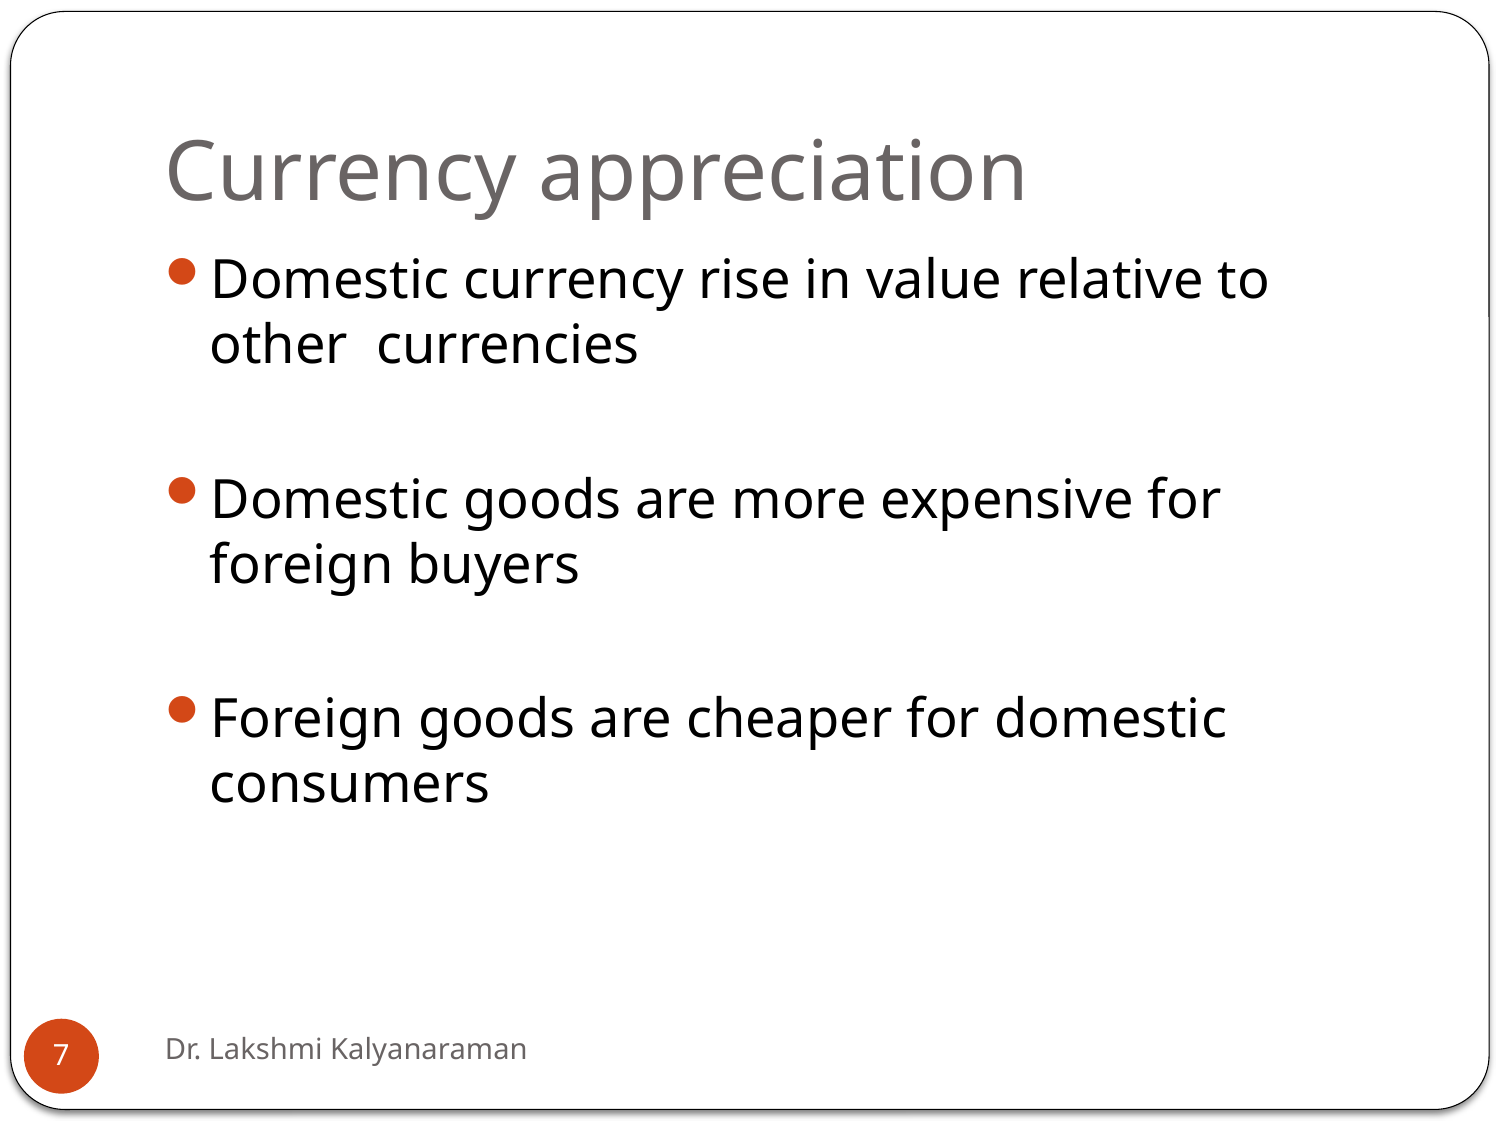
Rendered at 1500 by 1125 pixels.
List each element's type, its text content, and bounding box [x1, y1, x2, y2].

footer Dr. Lakshmi Kalyanaraman [150, 1012, 800, 1088]
title Currency appreciation [150, 45, 1425, 233]
list Domestic currency rise in value relative to other currencies Domestic goods are more expensive for foreign buyers Foreign goods are cheaper for domestic consumers [150, 237, 1425, 988]
slide_number 7 [23, 1018, 99, 1094]
